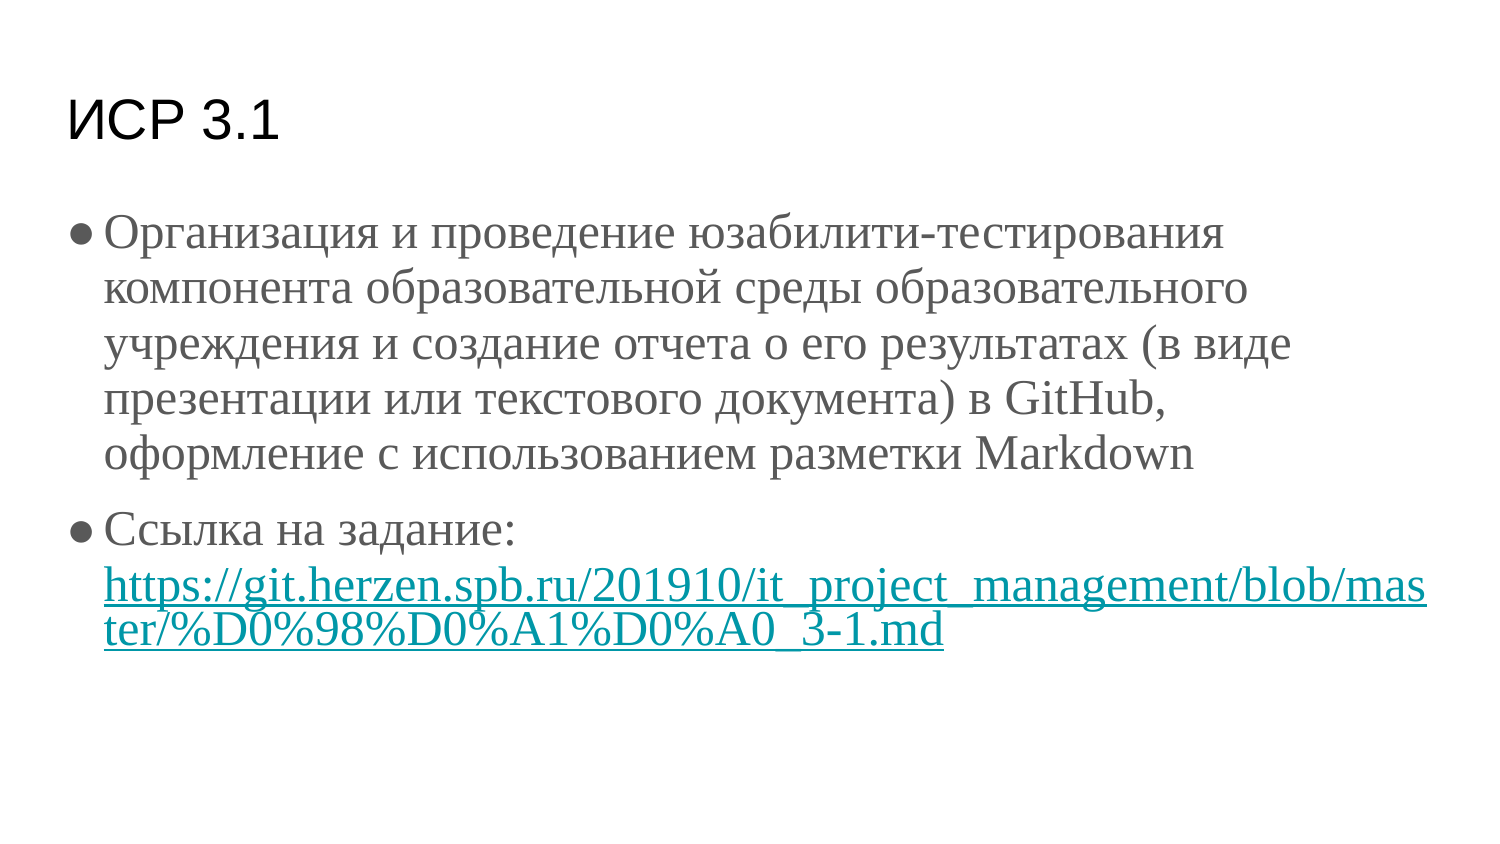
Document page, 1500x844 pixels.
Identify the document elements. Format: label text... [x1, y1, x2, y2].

list Организация и проведение юзабилити-тестирования компонента образовательной среды образовательного учреждения и создание отчета о его результатах (в виде презентации или текстового документа) в GitHub, оформление с использованием разметки Markdown Ссылка на задание: https://git.herzen.spb.ru/201910/it_project_management/blob/master/%D0%98%D0%A1%D0%A0_3-1.md [51, 189, 1449, 750]
title ИСР 3.1 [51, 72, 1449, 167]
